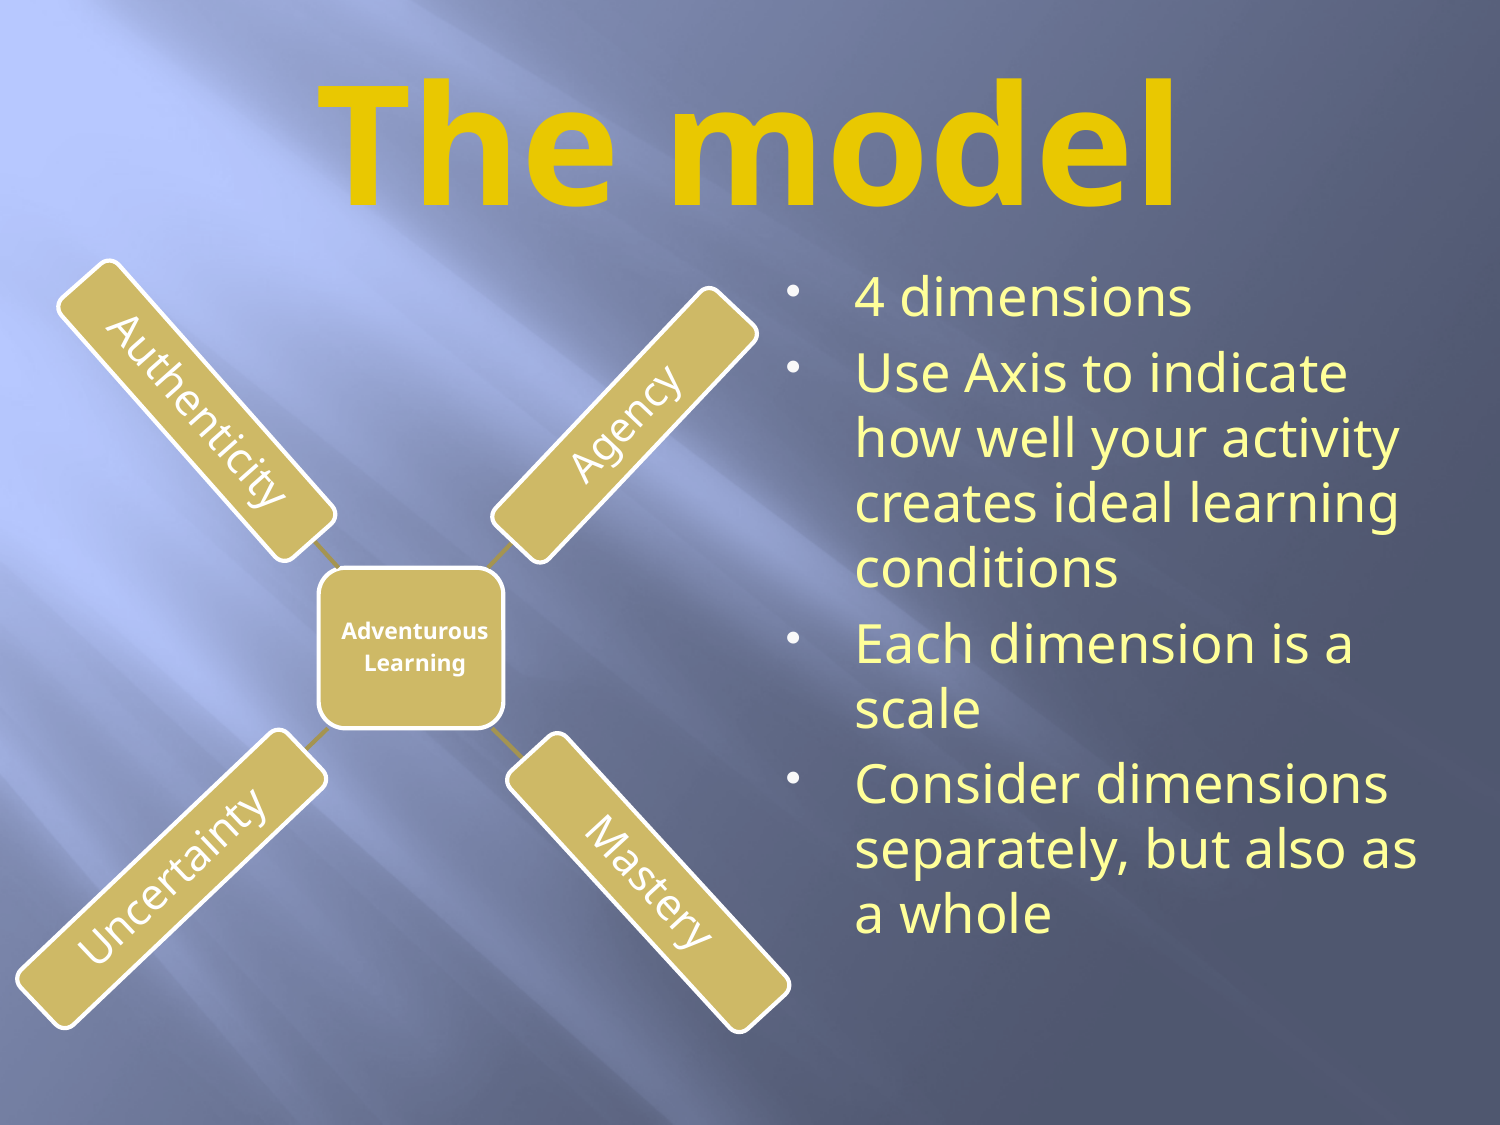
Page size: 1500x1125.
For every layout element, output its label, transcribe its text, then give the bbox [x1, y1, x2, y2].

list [76, 278, 740, 1022]
list 4 dimensions Use Axis to indicate how well your activity creates ideal learning conditions Each dimension is a scale Consider dimensions separately, but also as a whole [750, 255, 1459, 998]
title The model [75, 45, 1425, 233]
